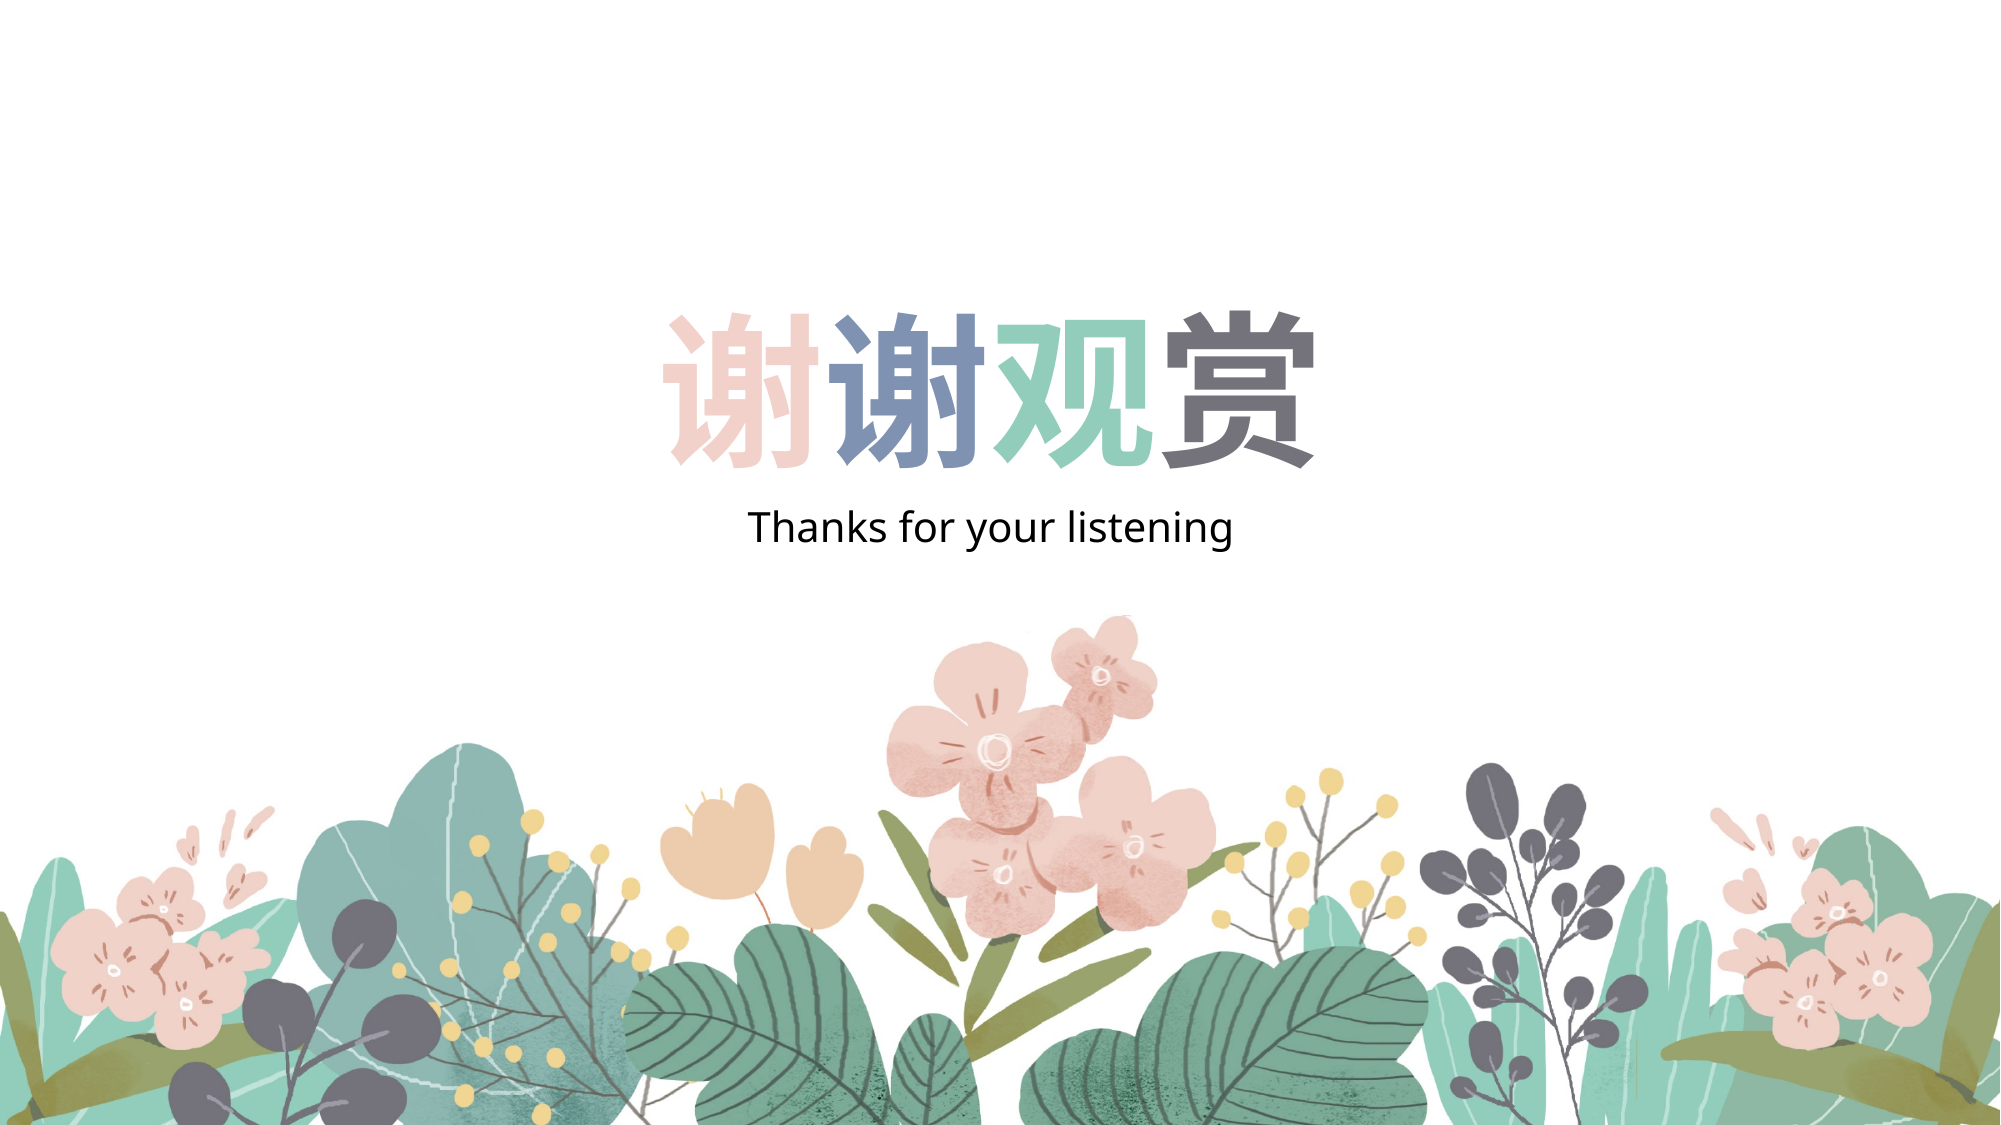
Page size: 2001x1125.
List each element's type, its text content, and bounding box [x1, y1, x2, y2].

picture [0, 371, 2000, 1125]
text_box 谢谢观赏 [642, 280, 1340, 371]
